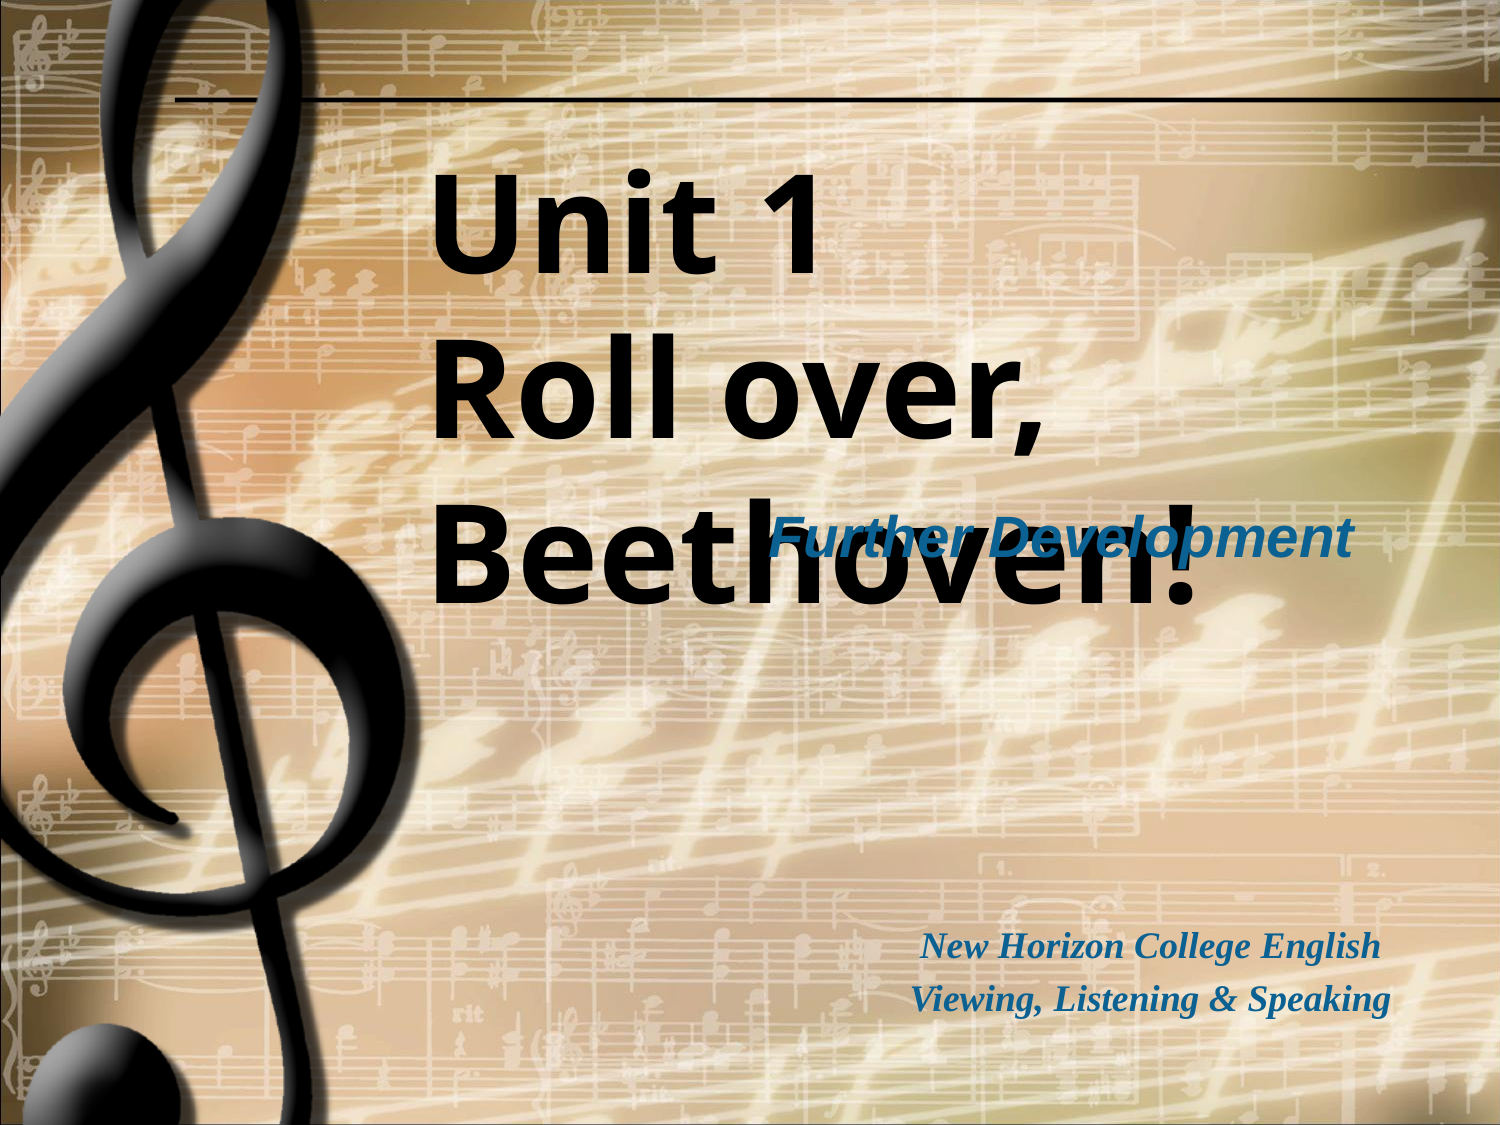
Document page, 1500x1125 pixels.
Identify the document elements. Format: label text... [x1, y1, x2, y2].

text_box Further Development [753, 492, 1370, 577]
subtitle New Horizon College English Viewing, Listening & Speaking [831, 913, 1470, 1079]
text_box Unit 1 Roll over, Beethoven! [485, 128, 1353, 639]
picture [0, 0, 1500, 1125]
